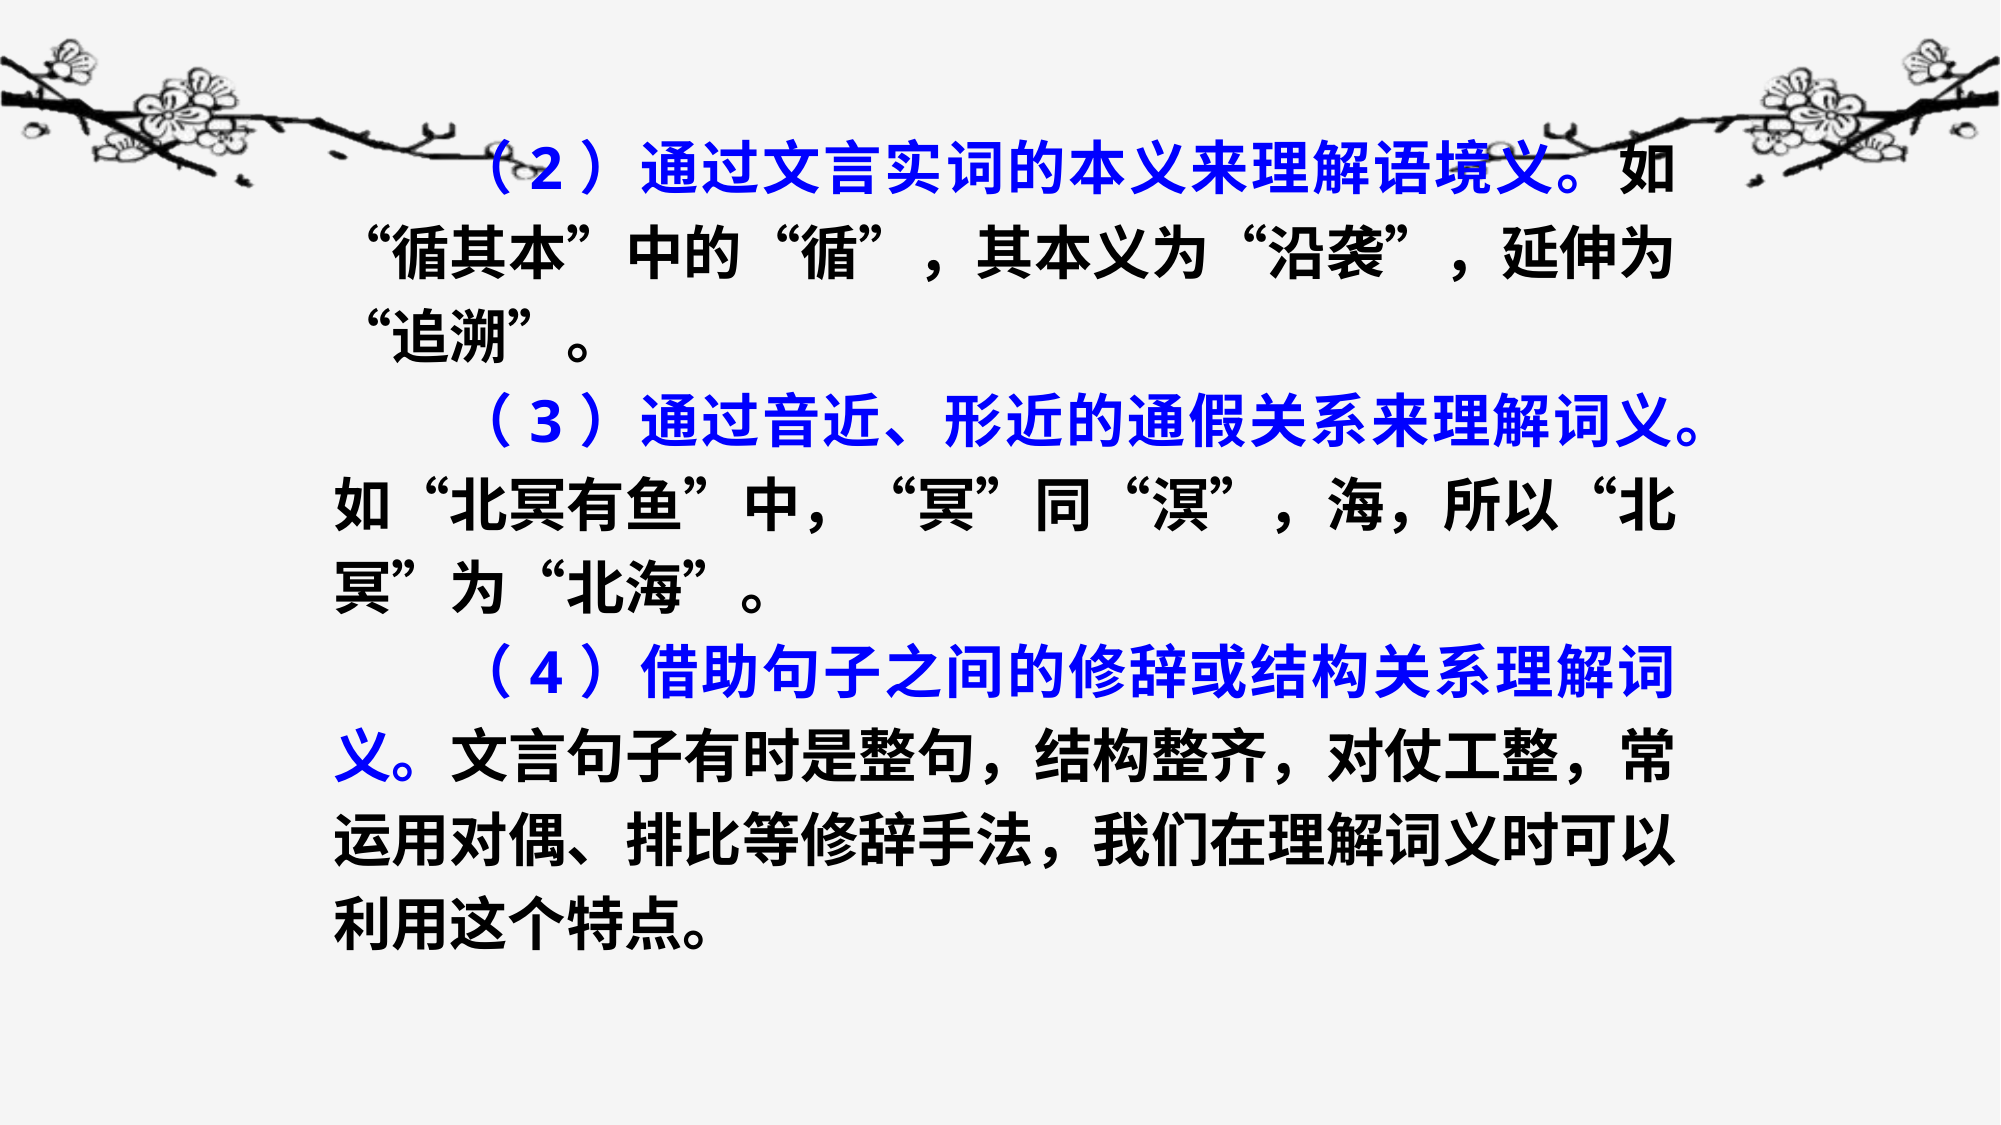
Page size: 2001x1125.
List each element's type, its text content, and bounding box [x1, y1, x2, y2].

text_box （2）通过文言实词的本义来理解语境义。如“循其本”中的“循”，其本义为“沿袭”，延伸为“追溯”。 （3）通过音近、形近的通假关系来理解词义。如“北冥有鱼”中，“冥”同“溟”，海，所以“北冥”为“北海”。 （4）借助句子之间的修辞或结构关系理解词义。文言句子有时是整句，结构整齐，对仗工整，常运用对偶、排比等修辞手法，我们在理解词义时可以利用这个特点。 [318, 110, 1692, 965]
picture [1327, 0, 2000, 310]
picture [0, 0, 673, 310]
